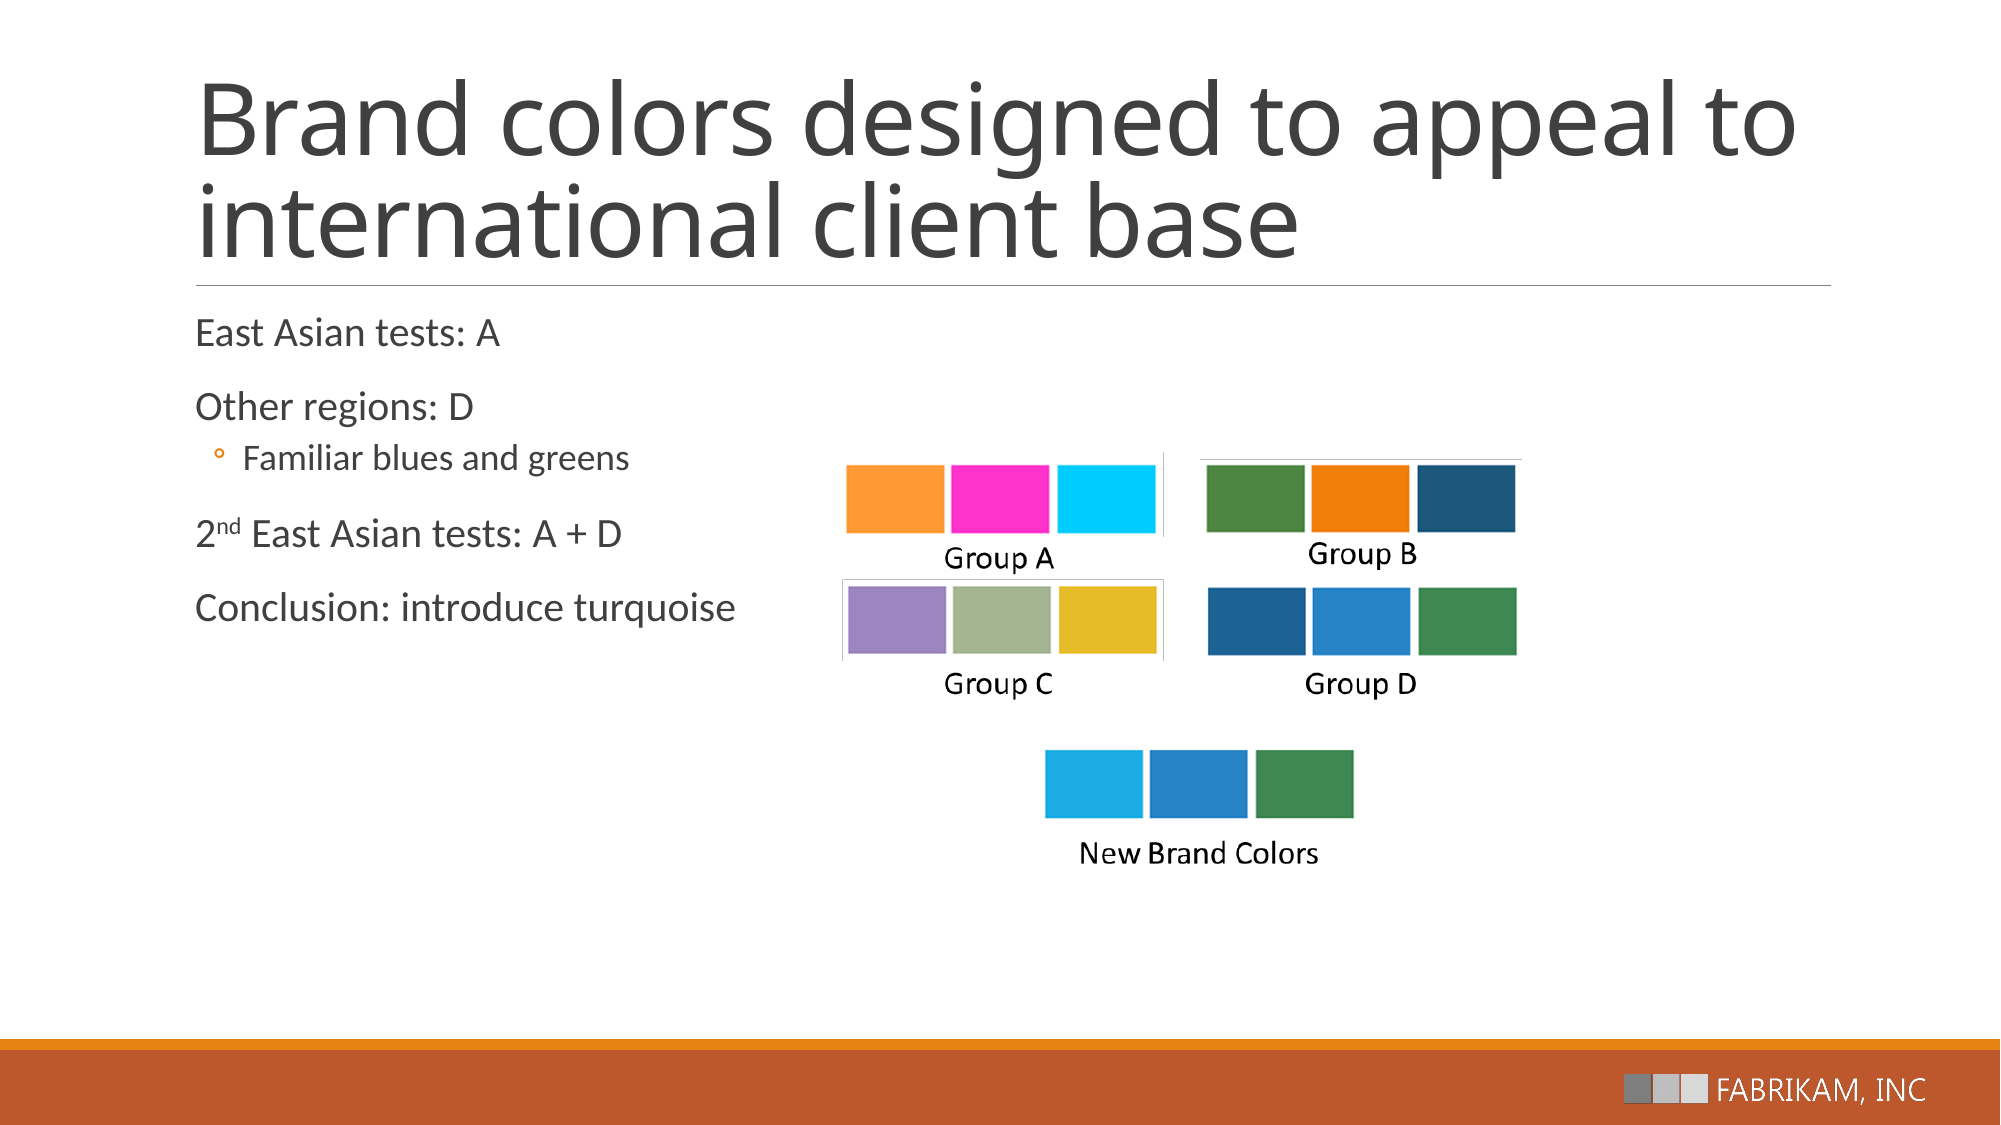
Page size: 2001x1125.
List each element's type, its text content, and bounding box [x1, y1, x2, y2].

title Brand colors designed to appeal to international client base [180, 47, 1830, 285]
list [834, 451, 1523, 894]
list East Asian tests: A Other regions: D Familiar blues and greens 2nd East Asian tests: A + D Conclusion: introduce turquoise [180, 302, 990, 963]
picture [1624, 1074, 1925, 1105]
